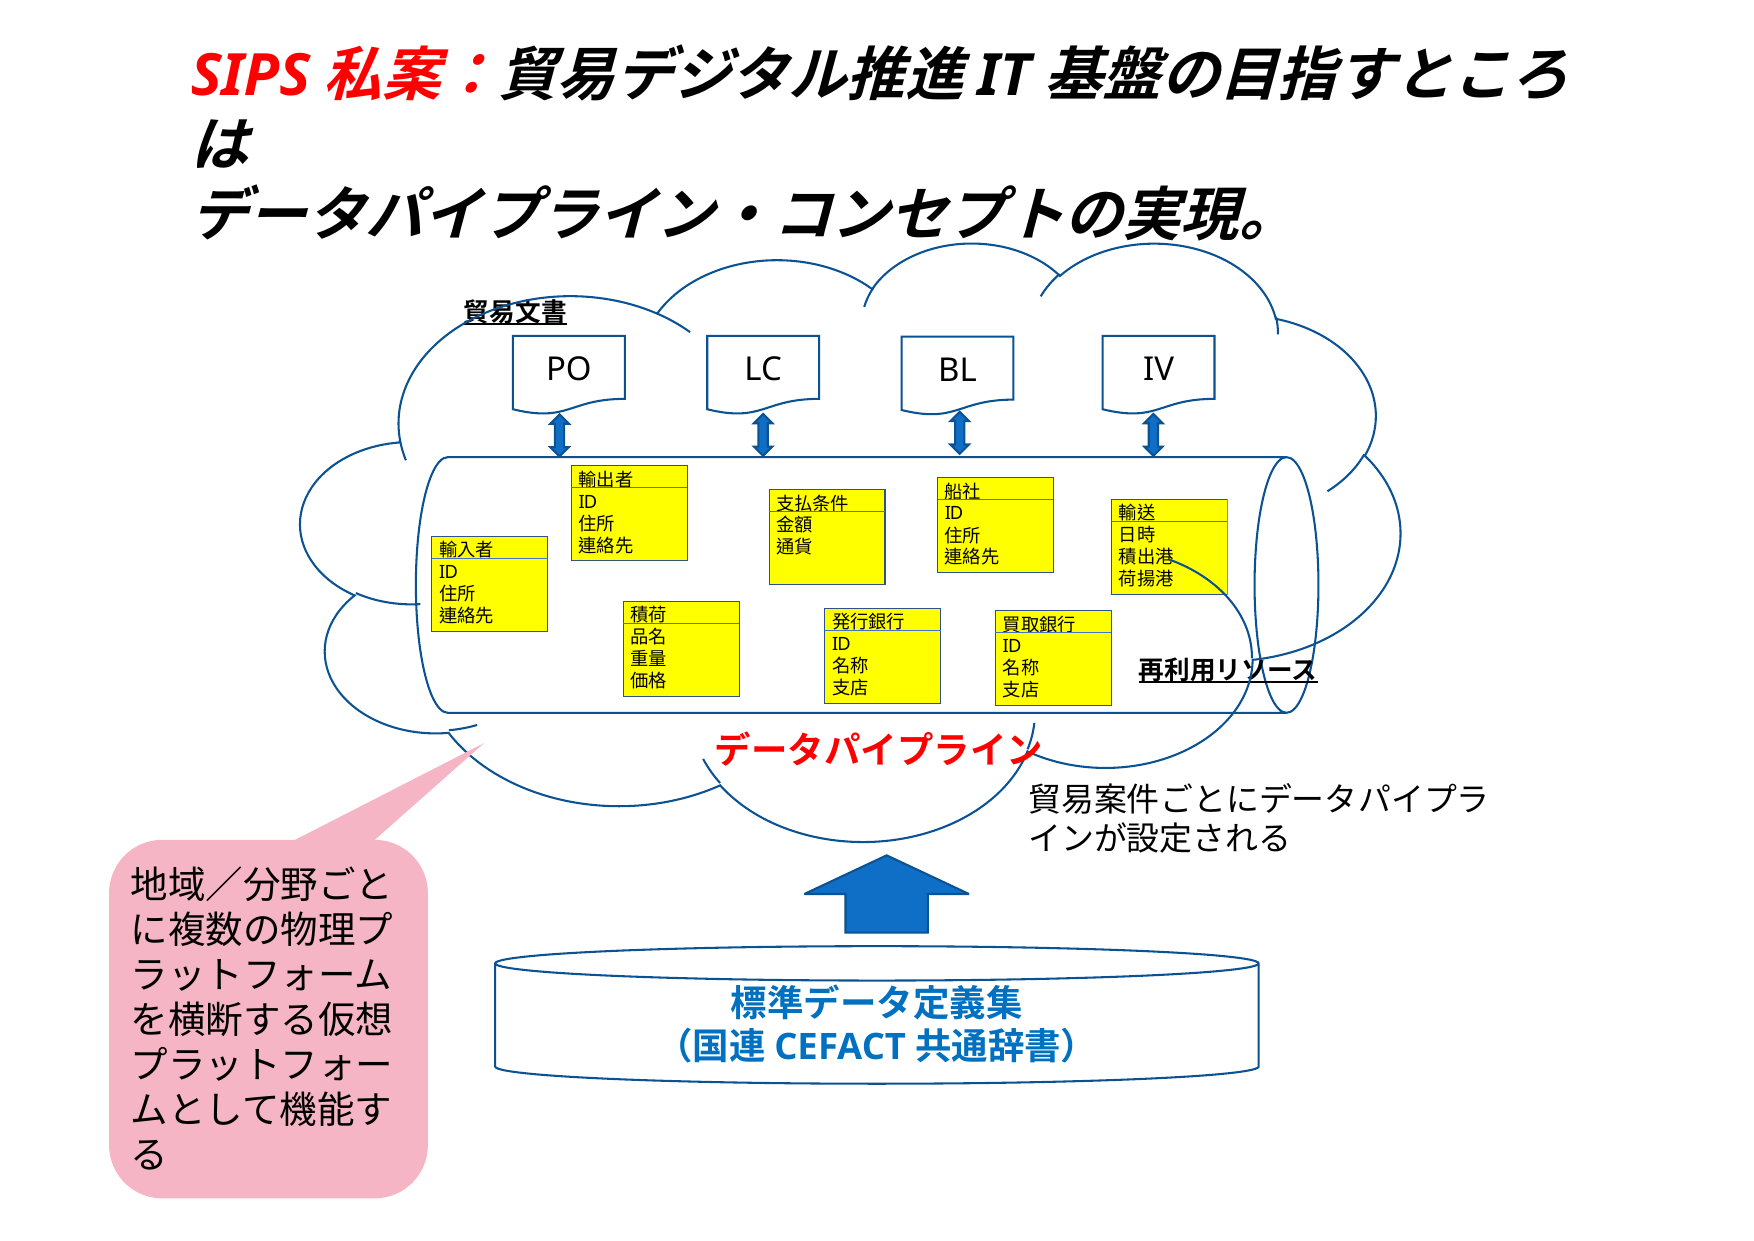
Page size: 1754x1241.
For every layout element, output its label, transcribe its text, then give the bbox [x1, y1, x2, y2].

text_box 貿易文書 [449, 288, 680, 331]
text_box 再利用リソース [1248, 646, 1356, 692]
text_box 地域／分野ごとに複数の物理プラットフォームを横断する仮想プラットフォームとして機能する [108, 742, 485, 1200]
text_box [298, 255, 1402, 844]
picture [427, 463, 1228, 713]
text_box [1235, 692, 1306, 714]
text_box 貿易案件ごとにデータパイプラインが設定される [1013, 770, 1512, 865]
text_box 標準データ定義集 （国連CEFACT共通辞書） [493, 945, 1260, 1085]
text_box データパイプライン [518, 719, 1240, 778]
text_box [803, 854, 970, 934]
text_box SIPS私案：貿易デジタル推進IT基盤の目指すところは データパイプライン・コンセプトの実現。 [176, 30, 1627, 255]
